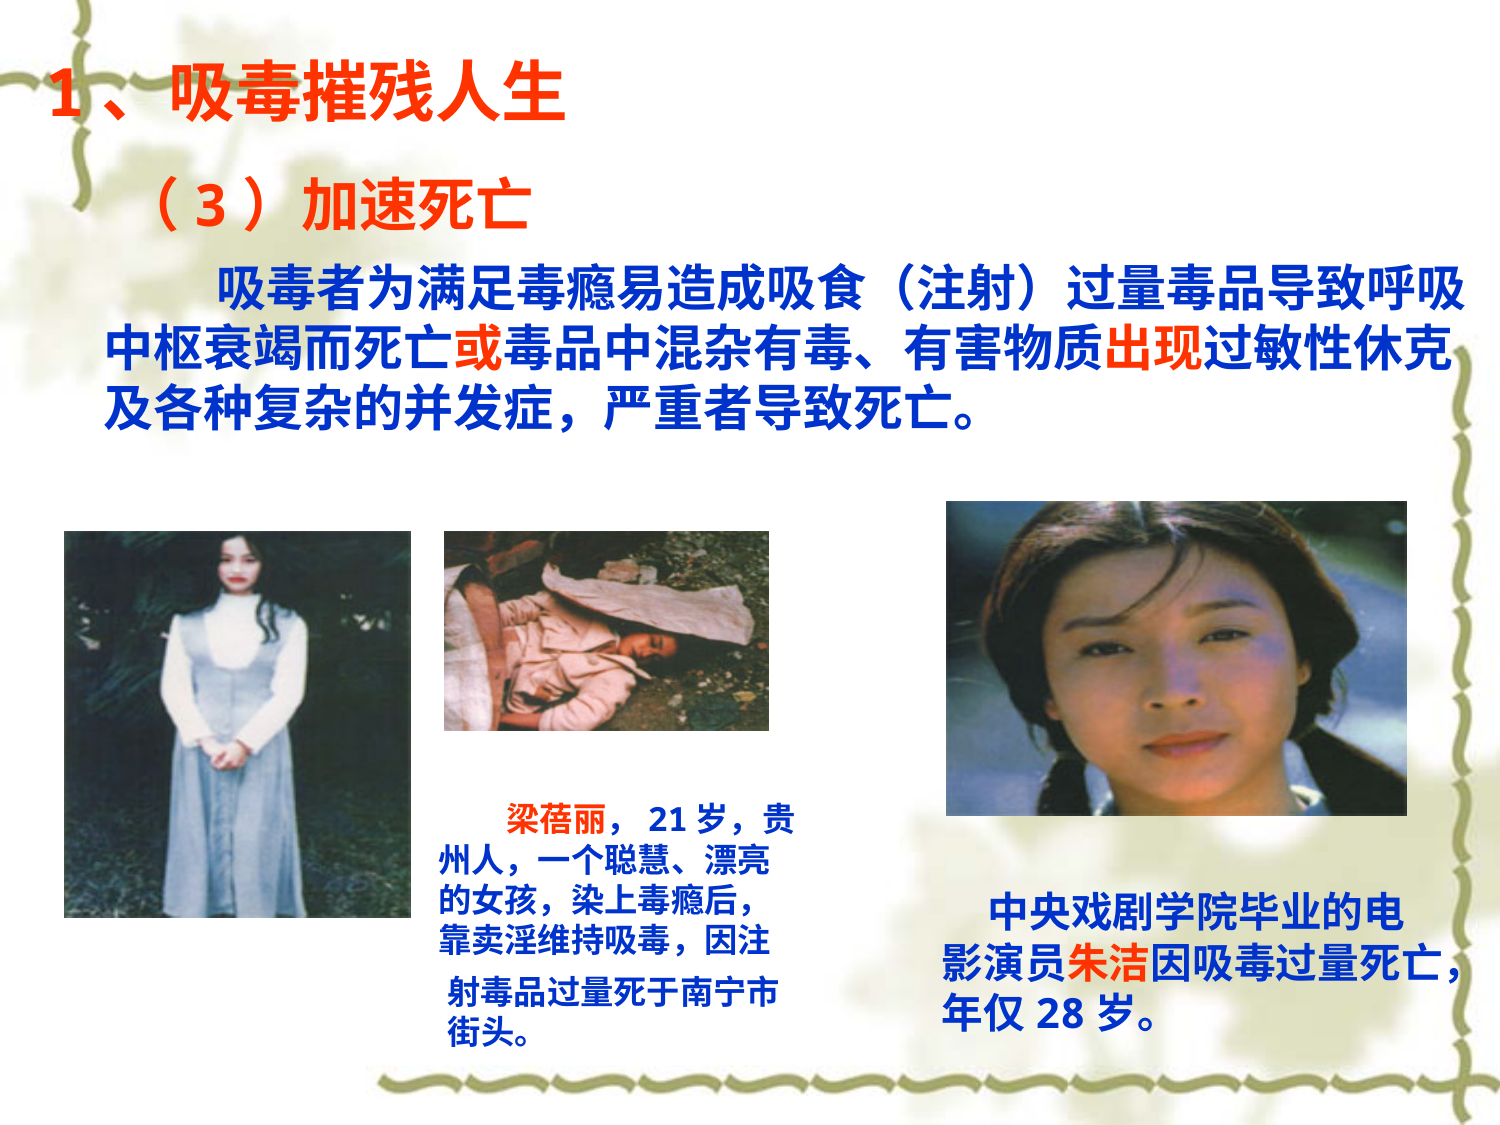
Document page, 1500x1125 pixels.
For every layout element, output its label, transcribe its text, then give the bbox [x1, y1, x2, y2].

text_box 1、吸毒摧残人生 [30, 42, 584, 138]
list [64, 531, 411, 918]
text_box 中央戏剧学院毕业的电影演员朱洁因吸毒过量死亡，年仅28岁。 [927, 869, 1459, 1045]
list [946, 501, 1407, 816]
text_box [430, 786, 804, 1059]
text_box （3）加速死亡 [69, 161, 562, 246]
picture [0, 0, 1500, 1125]
text_box 吸毒者为满足毒瘾易造成吸食（注射）过量毒品导致呼吸中枢衰竭而死亡或毒品中混杂有毒、有害物质出现过敏性休克及各种复杂的并发症，严重者导致死亡。 [88, 249, 1500, 444]
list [443, 531, 769, 731]
